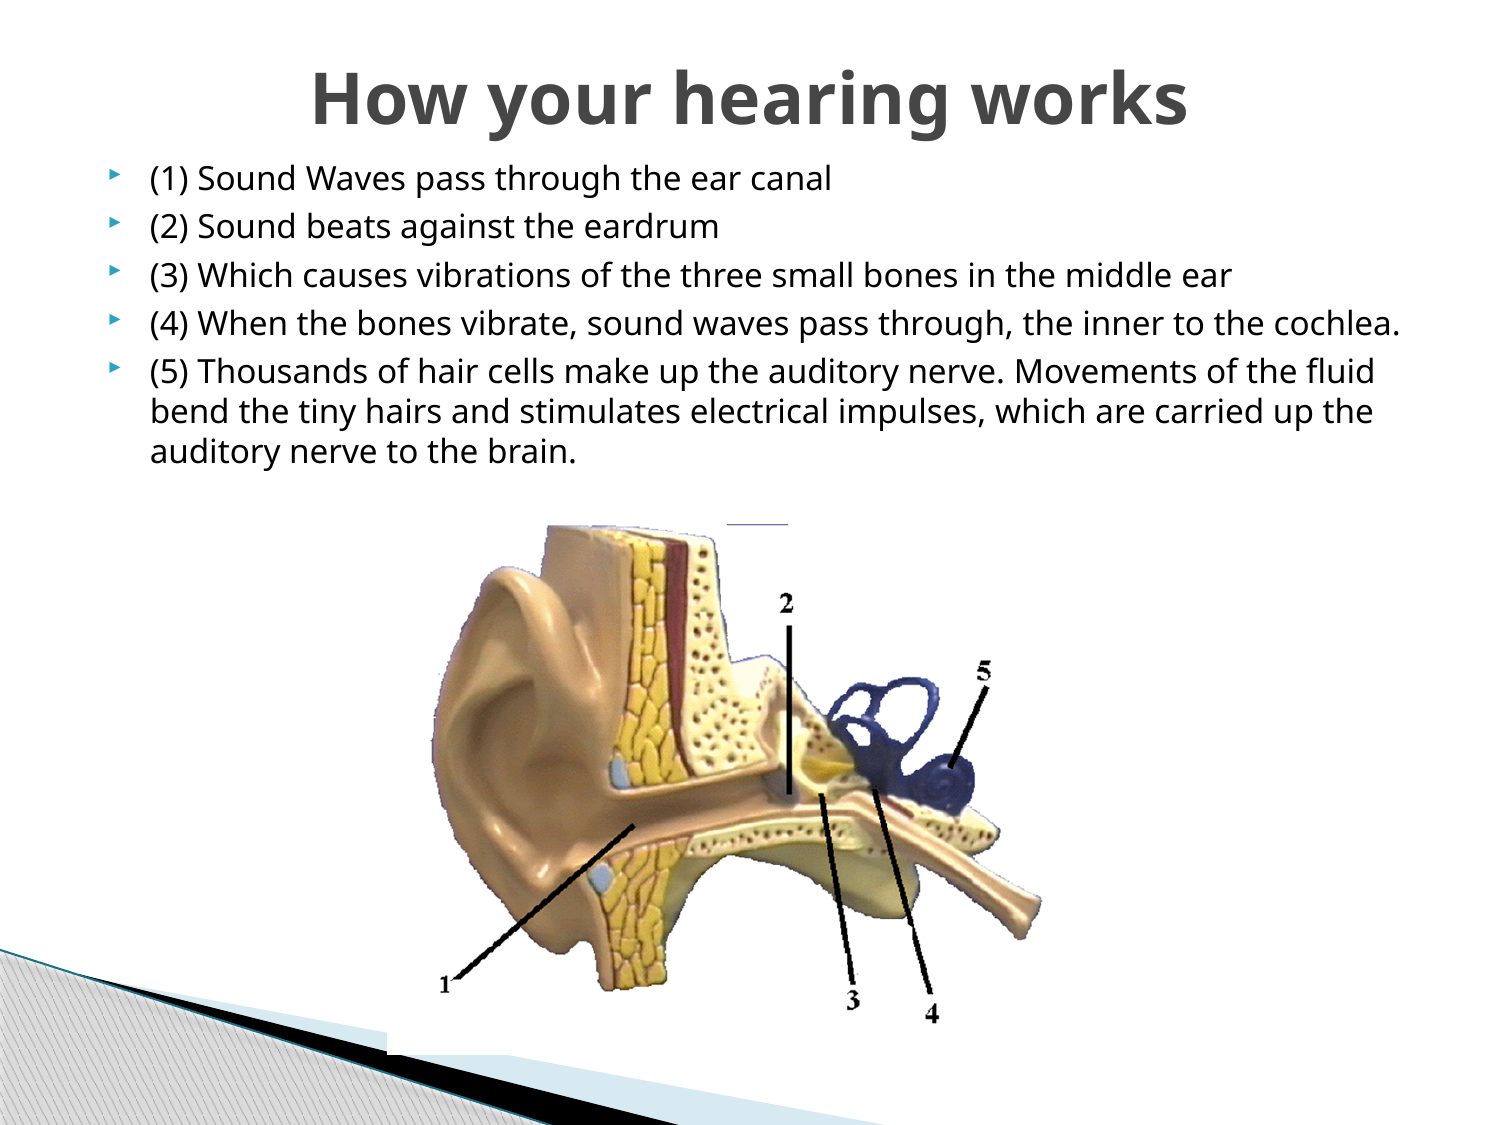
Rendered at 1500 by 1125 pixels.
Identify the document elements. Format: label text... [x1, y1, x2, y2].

picture [387, 524, 1095, 1055]
list (1) Sound Waves pass through the ear canal (2) Sound beats against the eardrum (3) Which causes vibrations of the three small bones in the middle ear (4) When the bones vibrate, sound waves pass through, the inner to the cochlea. (5) Thousands of hair cells make up the auditory nerve. Movements of the fluid bend the tiny hairs and stimulates electrical impulses, which are carried up the auditory nerve to the brain. [75, 233, 1425, 1075]
title How your hearing works [75, 45, 1425, 233]
